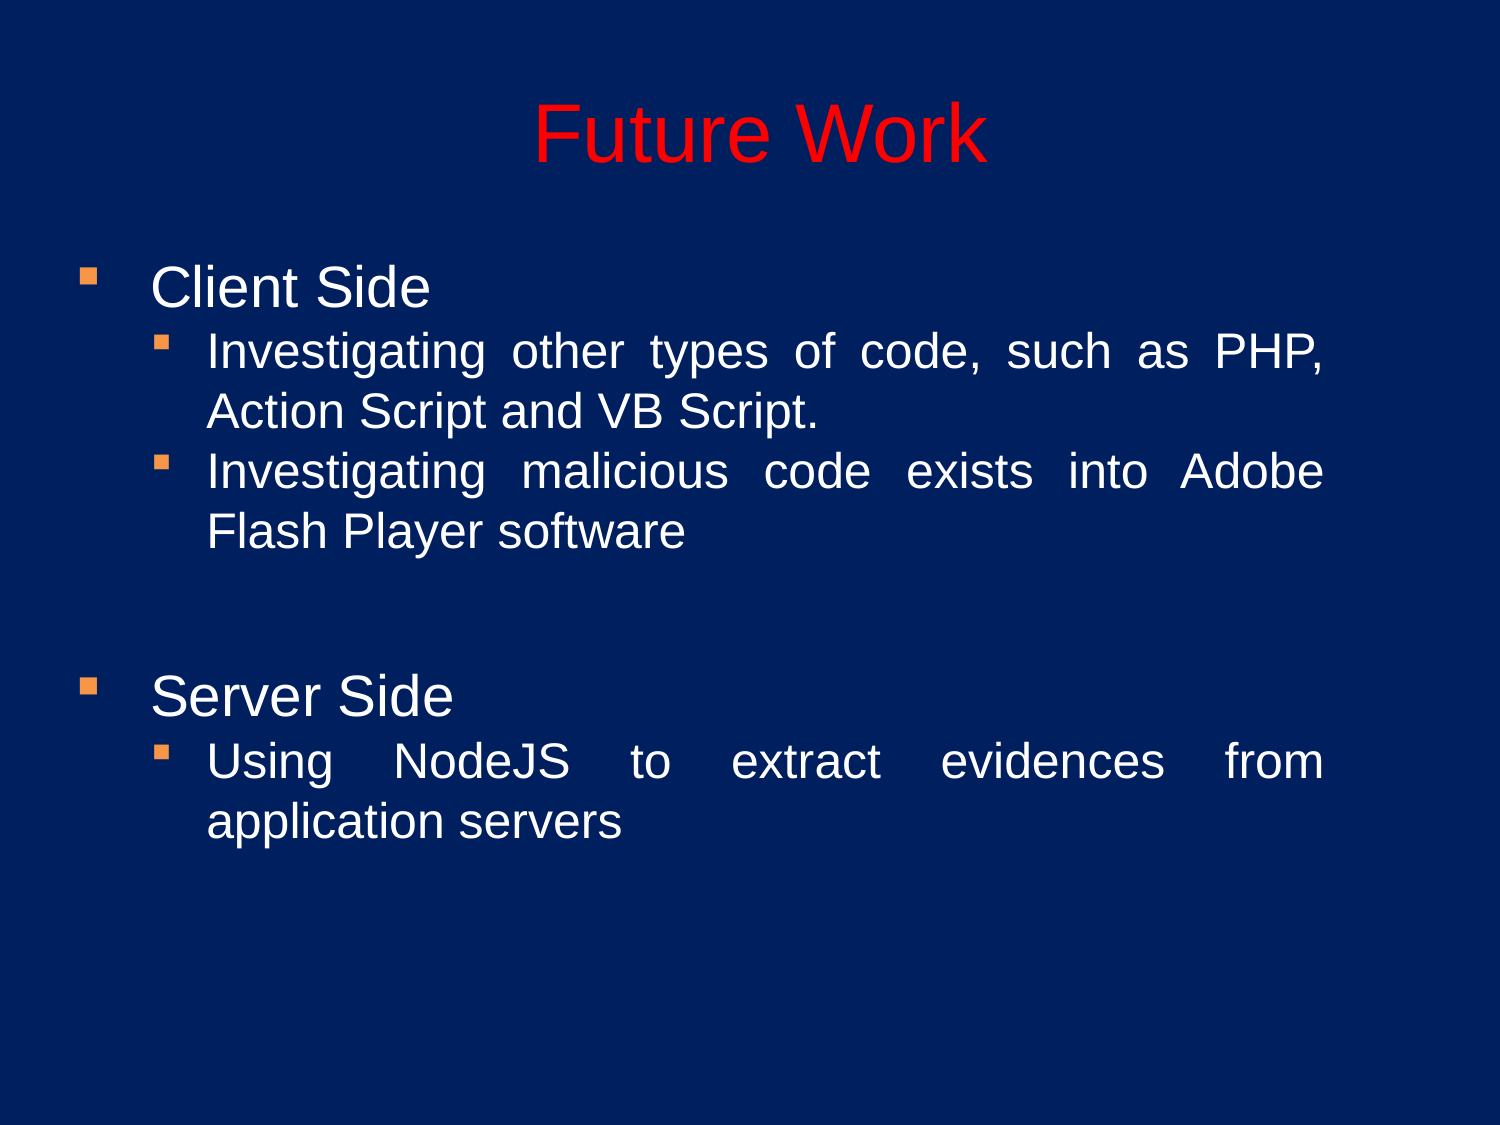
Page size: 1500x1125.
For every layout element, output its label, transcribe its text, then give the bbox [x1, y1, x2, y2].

list Client Side Investigating other types of code, such as PHP, Action Script and VB Script. Investigating malicious code exists into Adobe Flash Player software Server Side Using NodeJS to extract evidences from application servers [75, 183, 1325, 916]
text_box Future Work [44, 53, 1456, 179]
